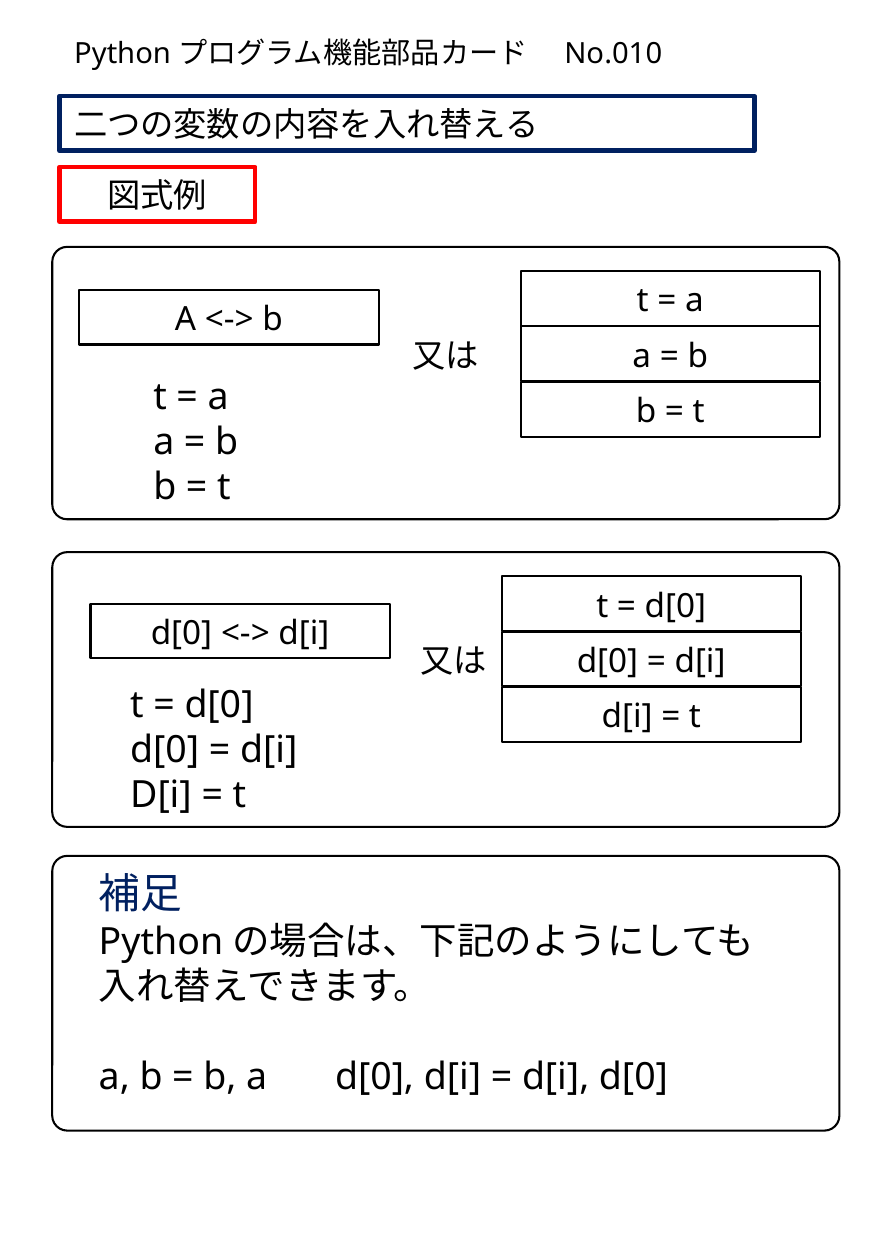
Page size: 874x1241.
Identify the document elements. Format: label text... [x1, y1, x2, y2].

text_box 図式例 [59, 167, 256, 222]
text_box t = d[0] d[0] = d[i] D[i] = t [115, 672, 547, 822]
text_box t = a a = b b = t [138, 364, 320, 515]
text_box 補足 Pythonの場合は、下記のようにしても 入れ替えできます。 a, b = b, a d[0], d[i] = d[i], d[0] [83, 859, 811, 1105]
text_box Pythonプログラム機能部品カード No.010 [59, 26, 755, 77]
text_box [51, 854, 841, 1132]
text_box 二つの変数の内容を入れ替える [59, 96, 755, 151]
text_box [51, 551, 841, 828]
text_box [51, 245, 841, 521]
